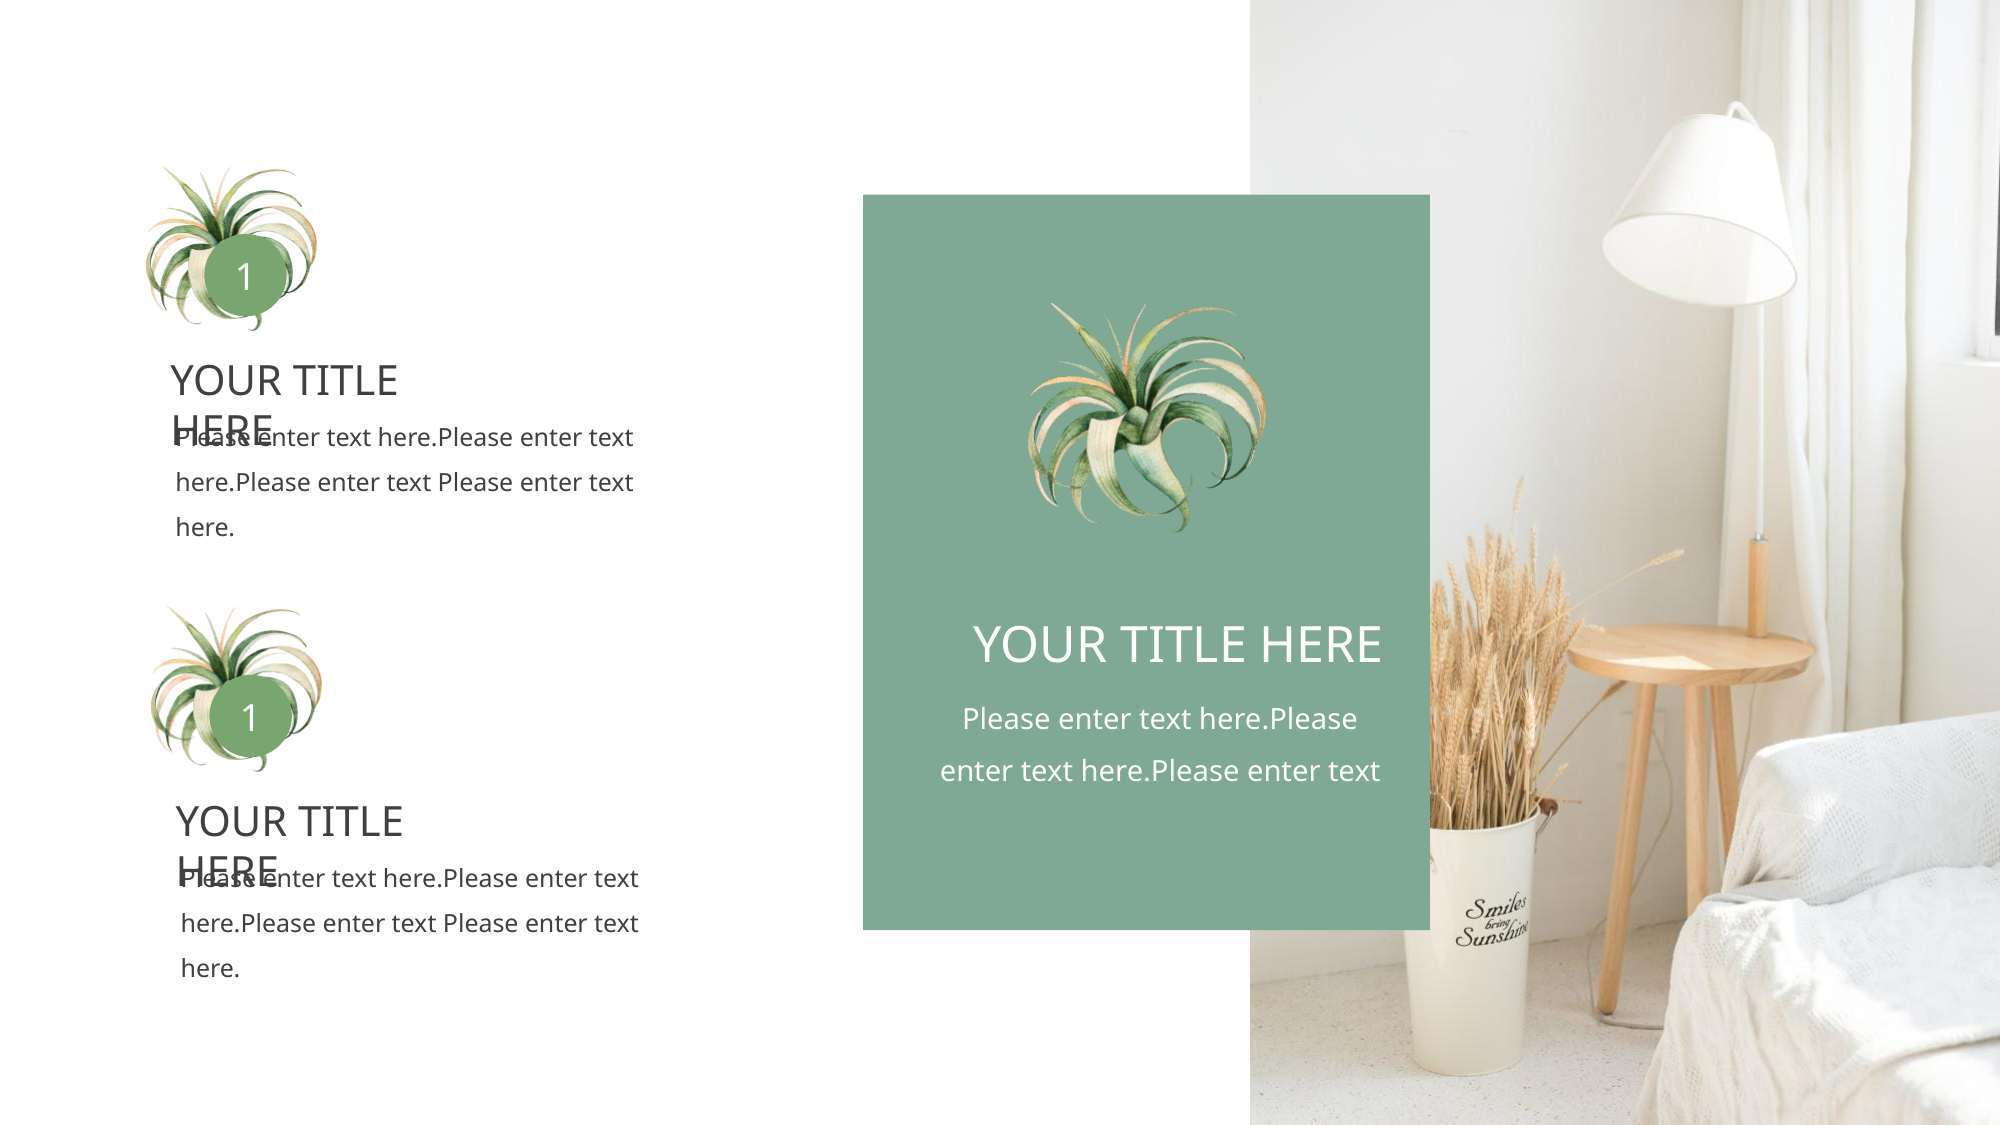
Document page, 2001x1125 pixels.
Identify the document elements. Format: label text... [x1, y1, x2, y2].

text_box YOUR TITLE HERE [160, 786, 487, 859]
text_box YOUR TITLE HERE [958, 604, 1249, 675]
text_box [862, 194, 1249, 931]
text_box Please enter text here.Please enter text here.Please enter text Please enter text here. [160, 399, 699, 549]
text_box Please enter text here.Please enter text here.Please enter text Please enter text here. [165, 840, 705, 990]
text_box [143, 164, 319, 334]
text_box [148, 604, 324, 775]
picture [1024, 0, 2000, 1125]
text_box YOUR TITLE HERE [155, 346, 482, 418]
text_box Please enter text here.Please enter text here.Please enter text [923, 675, 1249, 795]
